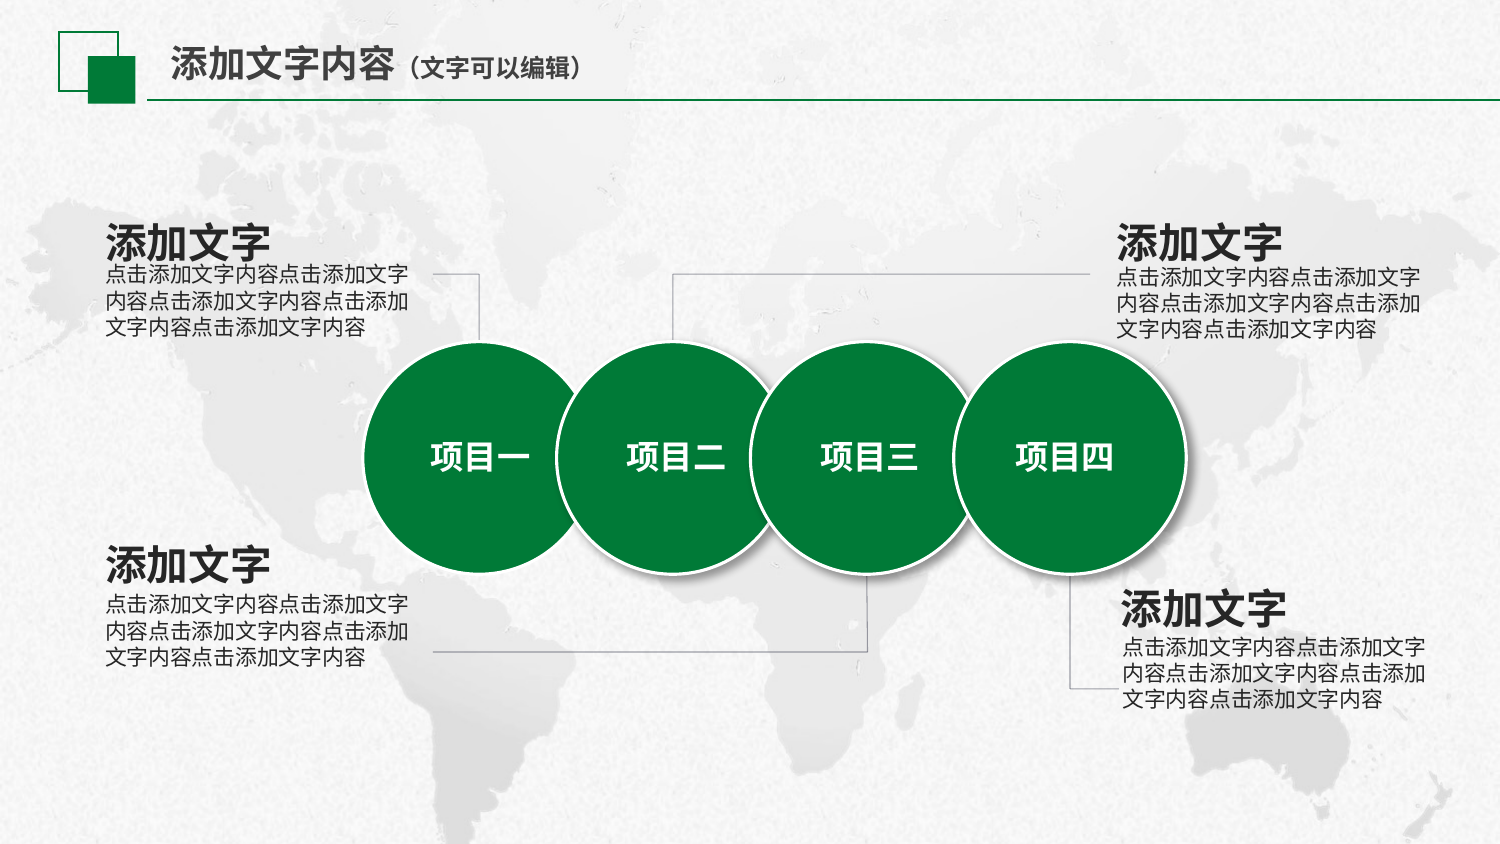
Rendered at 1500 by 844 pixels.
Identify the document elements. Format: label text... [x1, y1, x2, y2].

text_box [90, 511, 433, 740]
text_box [1106, 555, 1451, 782]
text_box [750, 341, 953, 575]
text_box 添加文字内容（文字可以编辑） [159, 34, 736, 91]
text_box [90, 189, 433, 396]
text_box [362, 341, 556, 575]
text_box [953, 341, 1187, 575]
picture [0, 0, 1500, 844]
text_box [556, 341, 750, 575]
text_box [1102, 189, 1445, 412]
